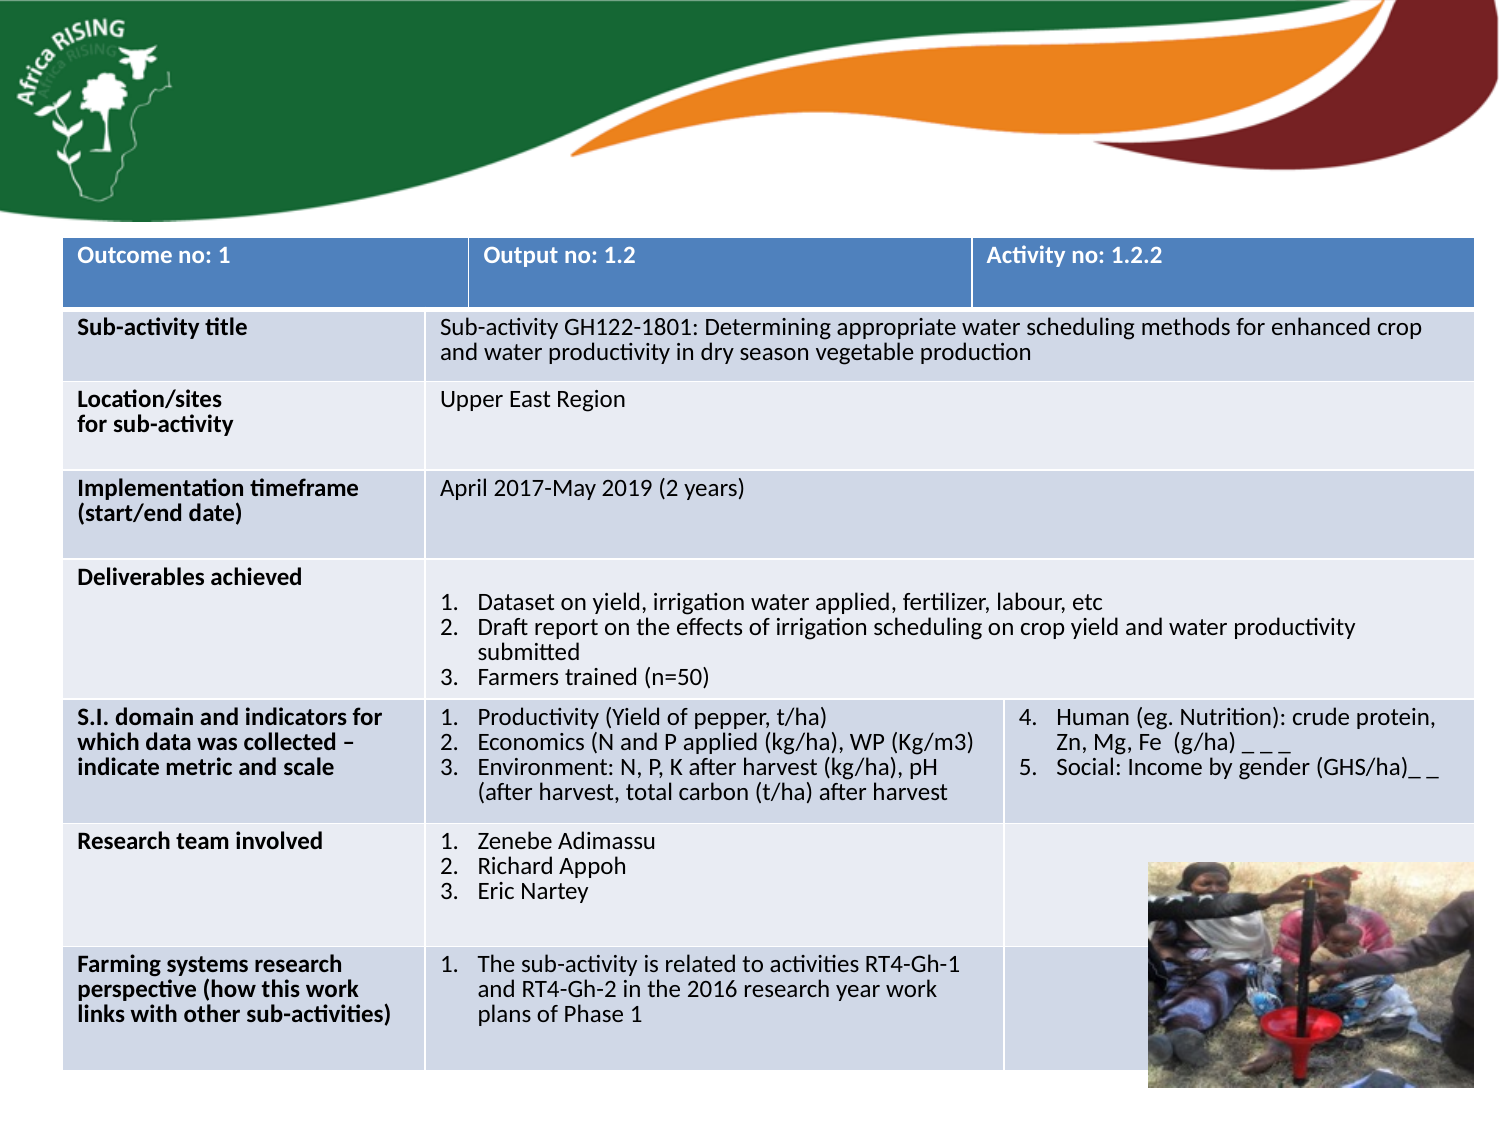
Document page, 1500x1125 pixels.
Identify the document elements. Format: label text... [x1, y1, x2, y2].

table_header Output no: 1.2 [469, 238, 971, 307]
table_header Outcome no: 1 [63, 238, 468, 307]
table_cell Sub-activity title [63, 312, 424, 381]
table_header Activity no: 1.2.2 [973, 238, 1474, 307]
picture [1148, 862, 1475, 1088]
table_cell April 2017-May 2019 (2 years) [426, 471, 1474, 558]
table_cell [1005, 947, 1143, 1070]
table_cell S.I. domain and indicators for which data was collected – indicate metric and scale [63, 700, 424, 823]
table_cell Farming systems research perspective (how this work links with other sub-activities) [63, 947, 424, 1070]
table_cell Upper East Region [426, 382, 1474, 469]
table_cell Location/sites for sub-activity [63, 382, 424, 469]
table_cell Productivity (Yield of pepper, t/ha) Economics (N and P applied (kg/ha), WP (Kg/m3) Environment: N, P, K after harvest (kg/ha), pH (after harvest, total carbon (t/ha) after harvest [426, 700, 1003, 823]
table_cell Human (eg. Nutrition): crude protein, Zn, Mg, Fe (g/ha) _ _ _ Social: Income by gender (GHS/ha)_ _ [1005, 700, 1474, 823]
table_cell Research team involved [63, 824, 424, 946]
table_cell [1005, 824, 1474, 946]
table_cell Sub-activity GH122-1801: Determining appropriate water scheduling methods for enhanced crop and water productivity in dry season vegetable production [426, 312, 1474, 381]
table_cell Deliverables achieved [63, 560, 424, 698]
table_cell Implementation timeframe (start/end date) [63, 471, 424, 558]
table_cell The sub-activity is related to activities RT4-Gh-1 and RT4-Gh-2 in the 2016 research year work plans of Phase 1 [426, 947, 1003, 1070]
table_cell Dataset on yield, irrigation water applied, fertilizer, labour, etc Draft report on the effects of irrigation scheduling on crop yield and water productivity submitted Farmers trained (n=50) [426, 560, 1474, 698]
table_cell Zenebe Adimassu Richard Appoh Eric Nartey [426, 824, 1003, 946]
picture [0, 0, 1499, 222]
